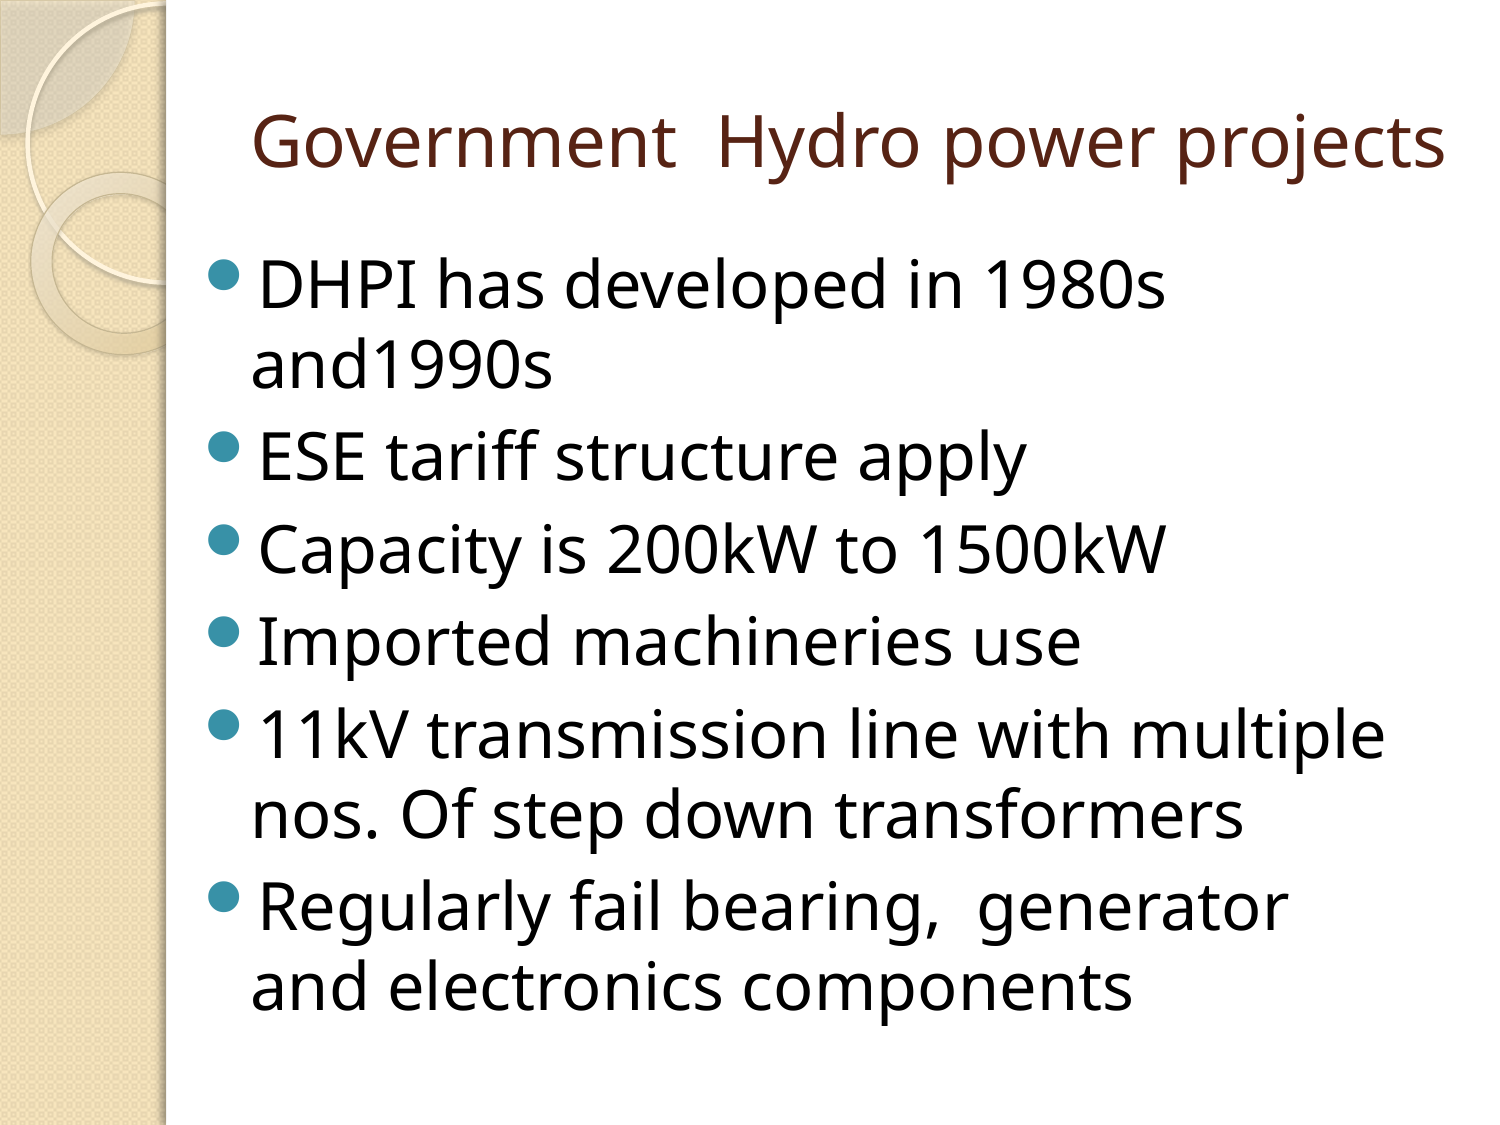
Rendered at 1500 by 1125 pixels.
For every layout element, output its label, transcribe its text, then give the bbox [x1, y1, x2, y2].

list DHPI has developed in 1980s and1990s ESE tariff structure apply Capacity is 200kW to 1500kW Imported machineries use 11kV transmission line with multiple nos. Of step down transformers Regularly fail bearing, generator and electronics components [175, 234, 1406, 1022]
title Government Hydro power projects [235, 45, 1466, 233]
